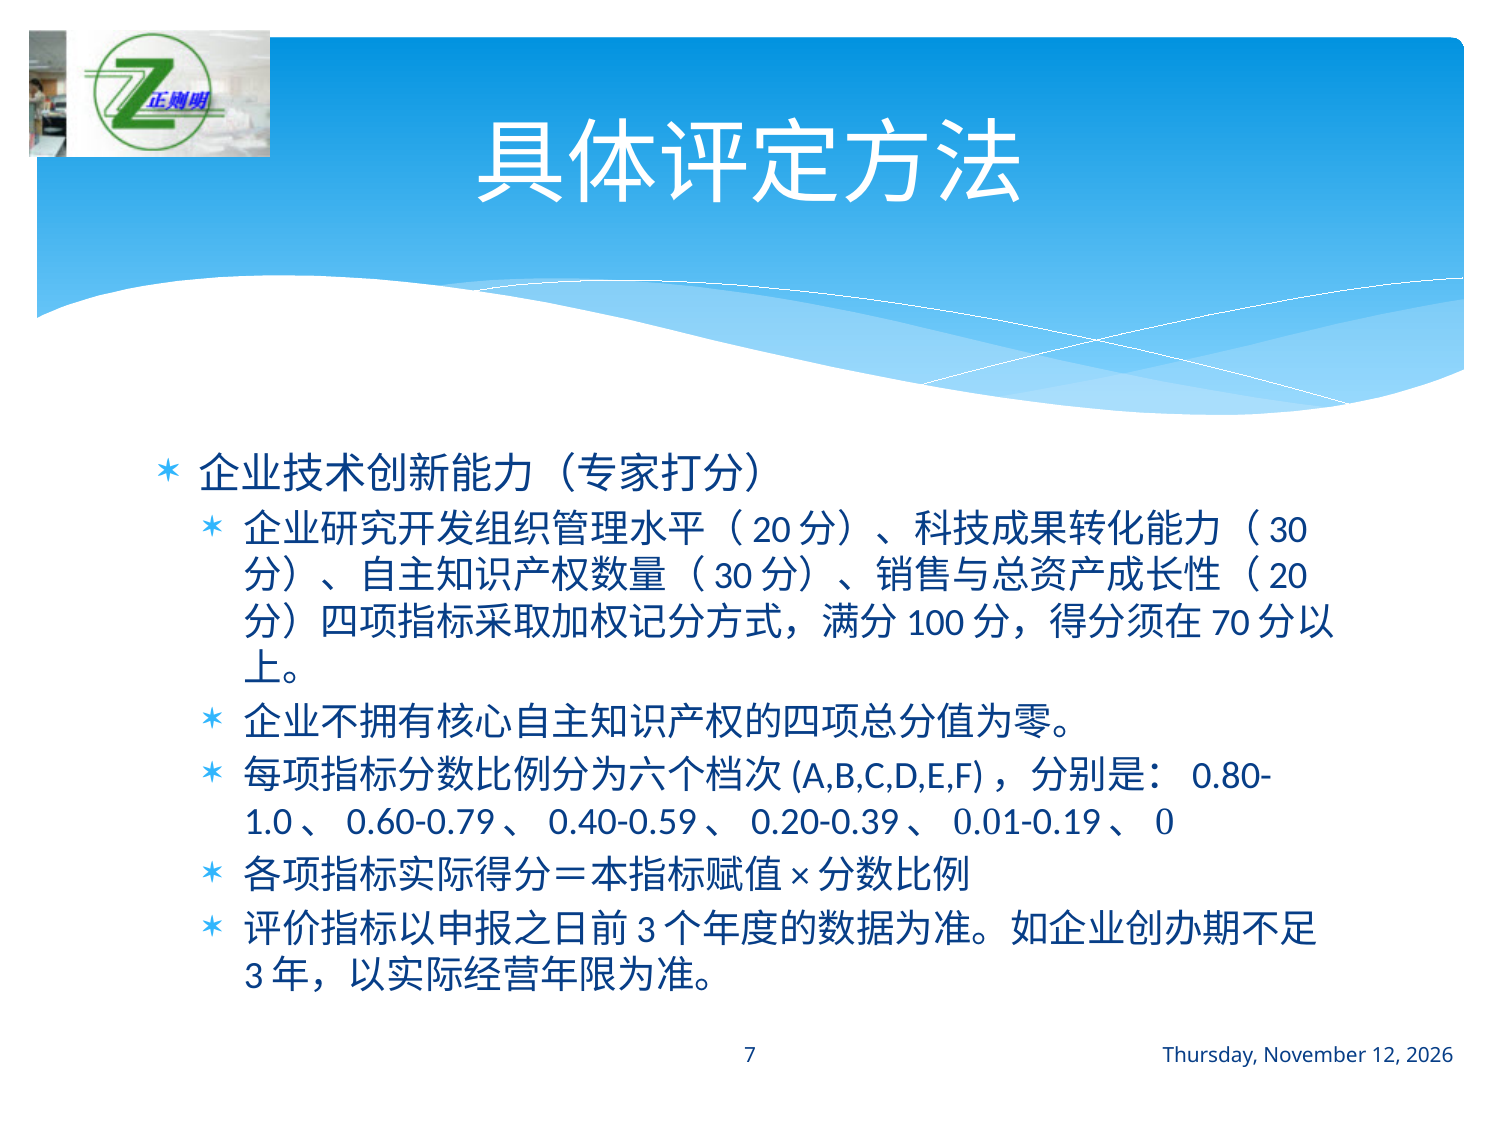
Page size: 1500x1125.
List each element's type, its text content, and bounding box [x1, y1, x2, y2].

picture [29, 30, 270, 157]
title 具体评定方法 [75, 55, 1425, 261]
slide_number 7 [654, 1025, 846, 1086]
list 企业技术创新能力（专家打分） 企业研究开发组织管理水平（20分）、科技成果转化能力（30分）、自主知识产权数量（30分）、销售与总资产成长性（20分）四项指标采取加权记分方式，满分100分，得分须在70分以上。 企业不拥有核心自主知识产权的四项总分值为零。 每项指标分数比例分为六个档次(A,B,C,D,E,F)，分别是：0.80-1.0、0.60-0.79、0.40-0.59、0.20-0.39、0.01-0.19、0 各项指标实际得分＝本指标赋值×分数比例 评价指标以申报之日前3个年度的数据为准。如企业创办期不足3年，以实际经营年限为准。 [143, 438, 1359, 1005]
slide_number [847, 1025, 1469, 1086]
